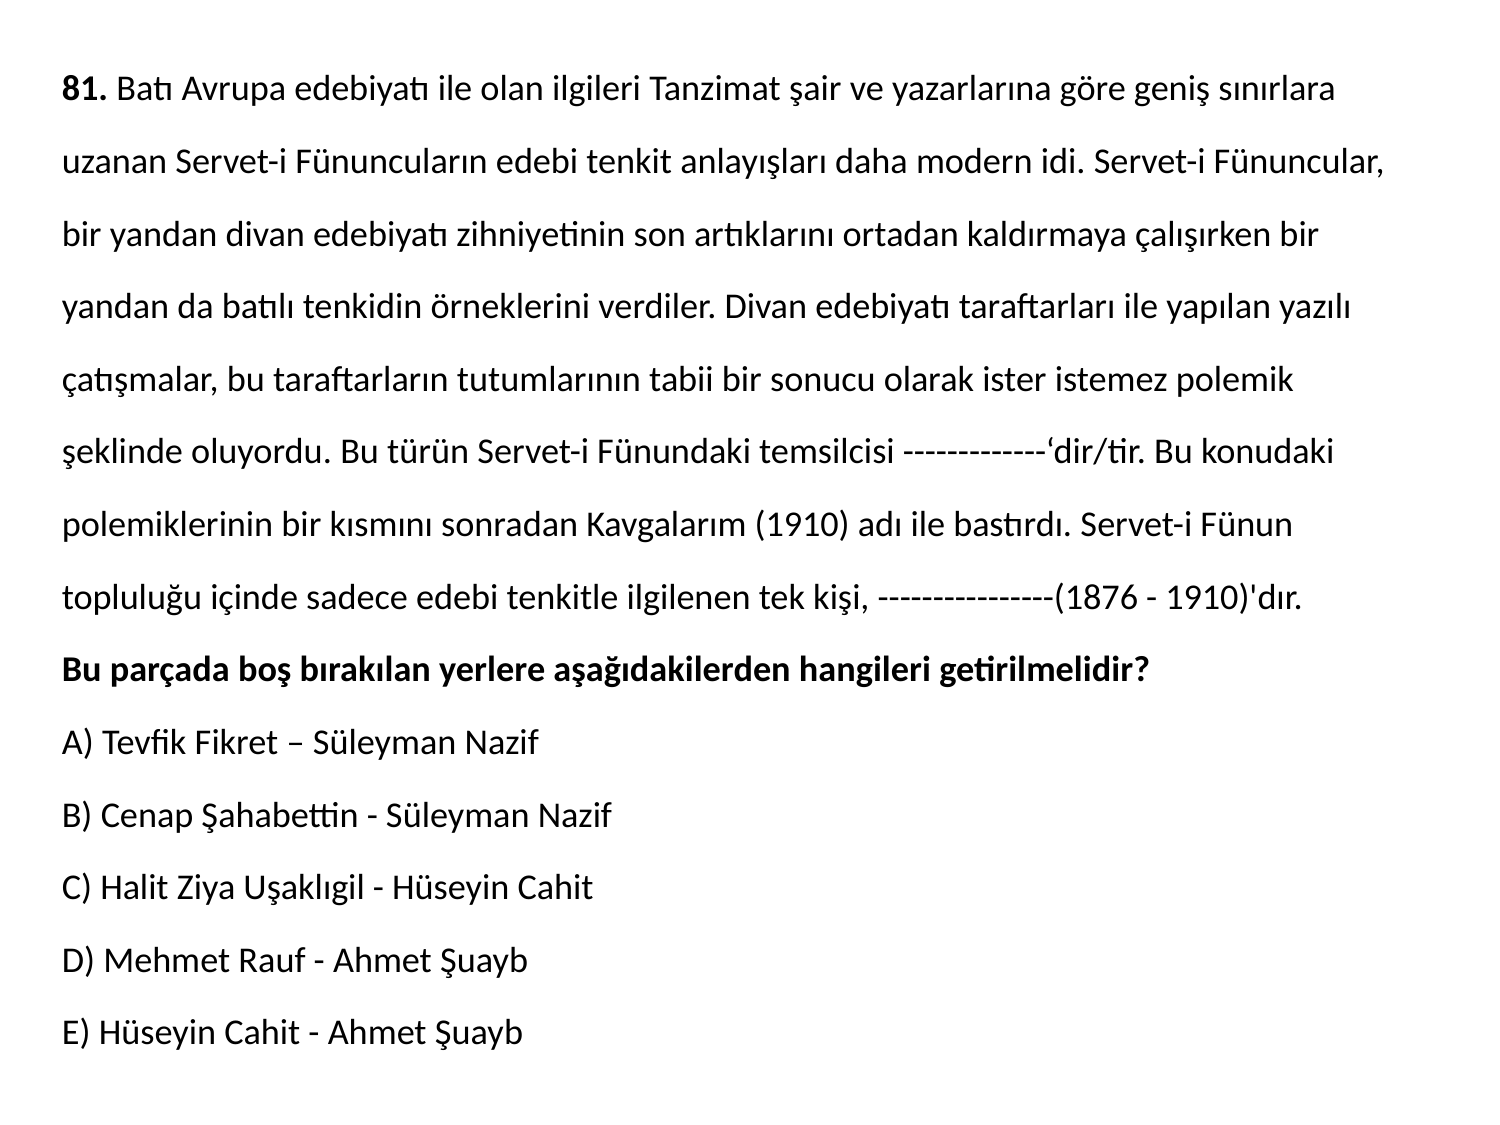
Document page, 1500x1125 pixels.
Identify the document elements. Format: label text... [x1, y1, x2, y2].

list 81. Batı Avrupa edebiyatı ile olan ilgileri Tanzimat şair ve yazarlarına göre geniş sınırlara uzanan Servet-i Fünuncuların edebi tenkit anlayışları daha modern idi. Servet-i Fünuncular, bir yandan divan edebiyatı zihniyetinin son artıklarını ortadan kaldırmaya çalışırken bir yandan da batılı tenkidin örneklerini verdiler. Divan edebiyatı taraftarları ile yapılan yazılı çatışmalar, bu taraftarların tutumlarının tabii bir sonucu olarak ister istemez polemik şeklinde oluyordu. Bu türün Servet-i Fünundaki temsilcisi -------------‘dir/tir. Bu konudaki polemiklerinin bir kısmını sonradan Kavgalarım (1910) adı ile bastırdı. Servet-i Fünun topluluğu içinde sadece edebi tenkitle ilgilenen tek kişi, ----------------(1876 - 1910)'dır. Bu parçada boş bırakılan yerlere aşağıdakilerden hangileri getirilmelidir? A) Tevfik Fikret – Süleyman Nazif B) Cenap Şahabettin - Süleyman Nazif C) Halit Ziya Uşaklıgil - Hüseyin Cahit D) Mehmet Rauf - Ahmet Şuayb E) Hüseyin Cahit - Ahmet Şuayb [46, 35, 1477, 1067]
